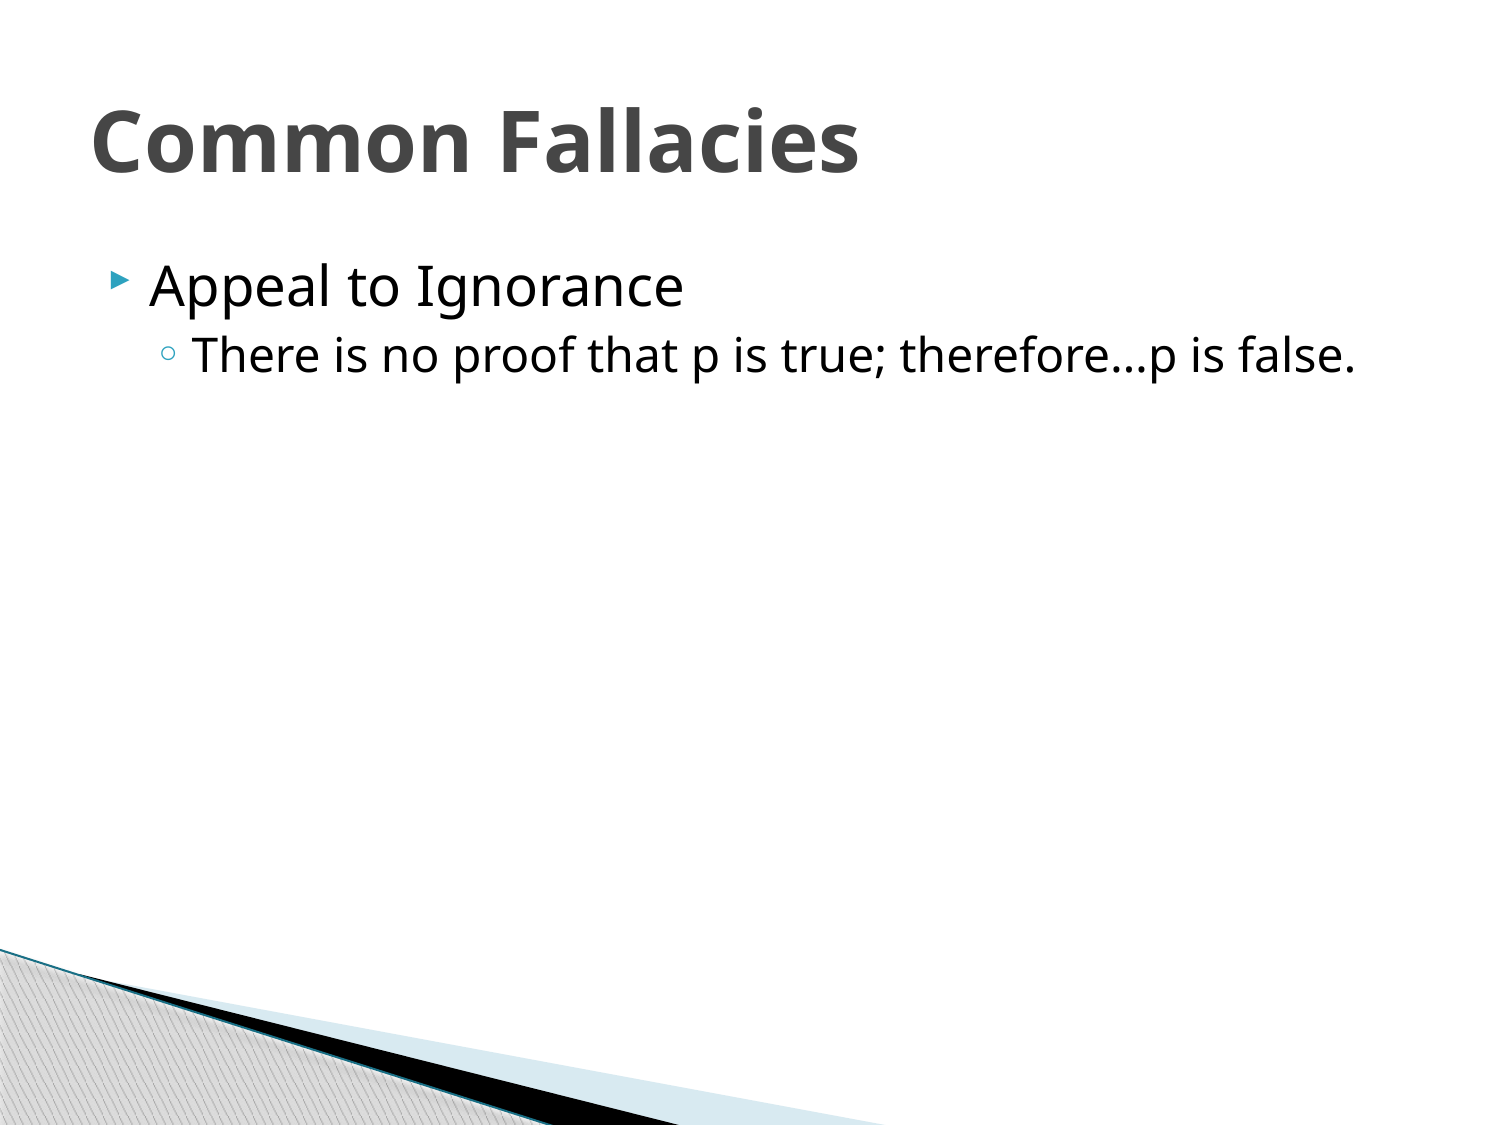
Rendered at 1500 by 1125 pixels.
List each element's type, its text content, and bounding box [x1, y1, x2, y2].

list Appeal to Ignorance There is no proof that p is true; therefore…p is false. [75, 243, 1425, 986]
title Common Fallacies [75, 45, 1425, 233]
